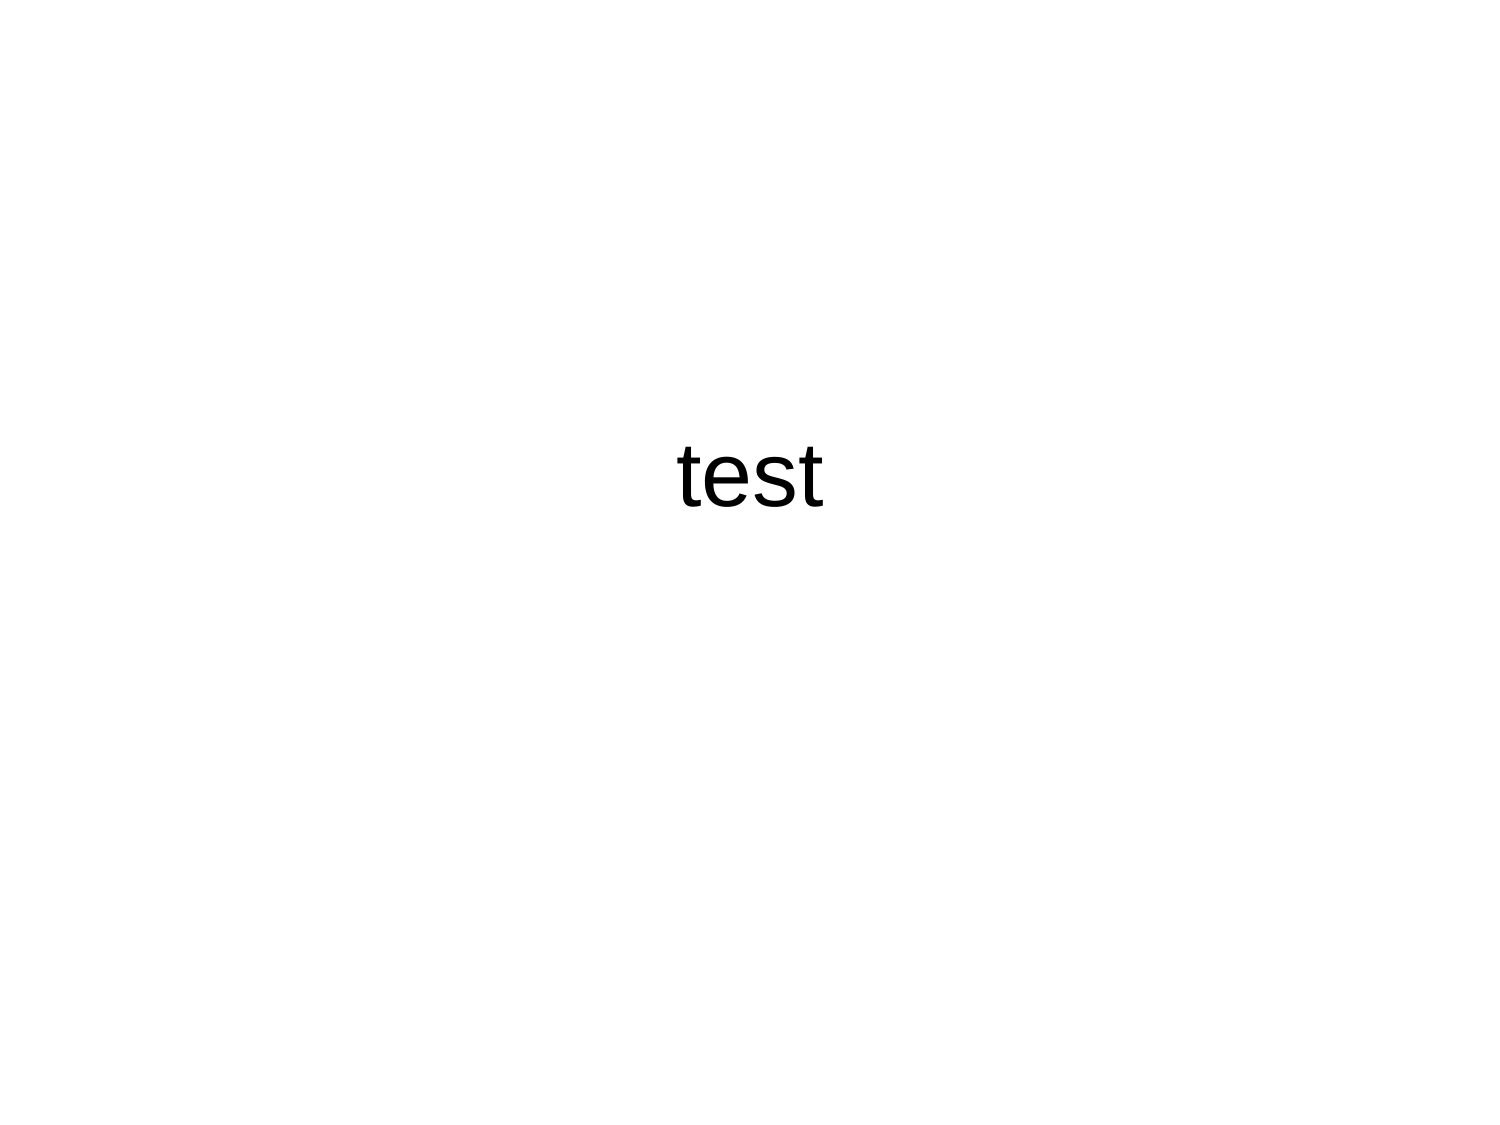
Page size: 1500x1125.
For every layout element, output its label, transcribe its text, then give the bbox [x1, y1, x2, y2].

title test [112, 349, 1388, 591]
